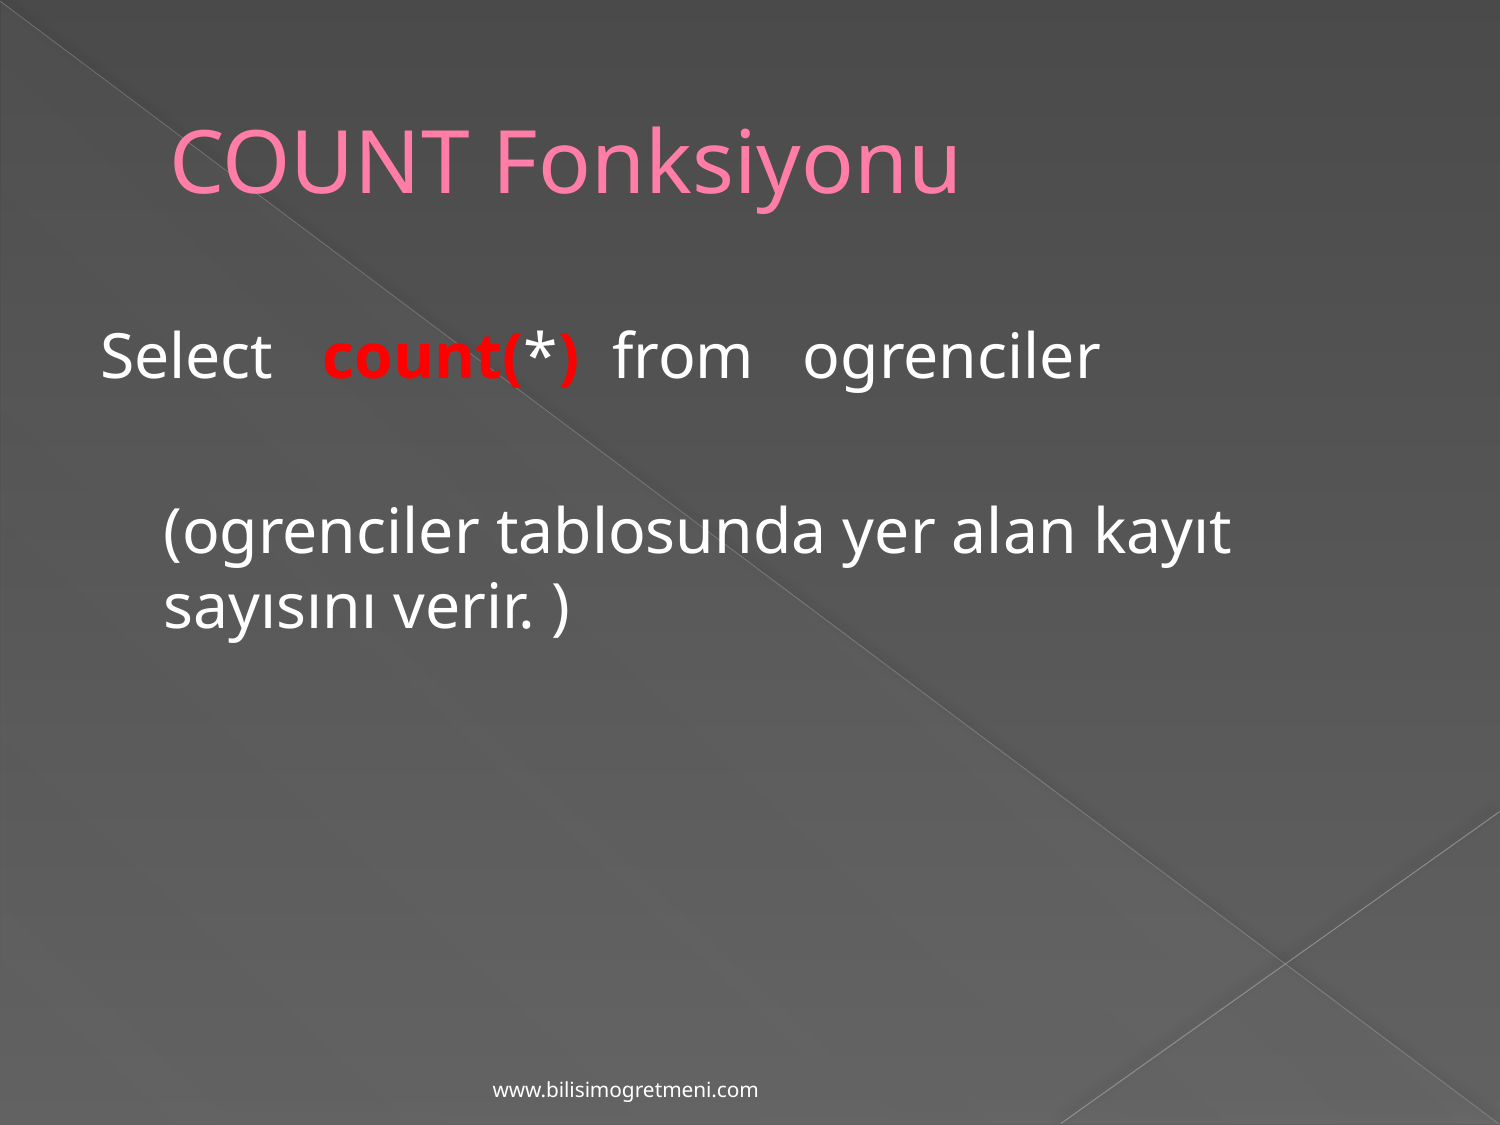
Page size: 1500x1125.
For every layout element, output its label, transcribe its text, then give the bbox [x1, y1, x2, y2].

list Select count(*) from ogrenciler (ogrenciler tablosunda yer alan kayıt sayısını verir. ) [75, 308, 1425, 1059]
footer www.bilisimogretmeni.com [75, 1063, 774, 1113]
title COUNT Fonksiyonu [75, 43, 1425, 274]
